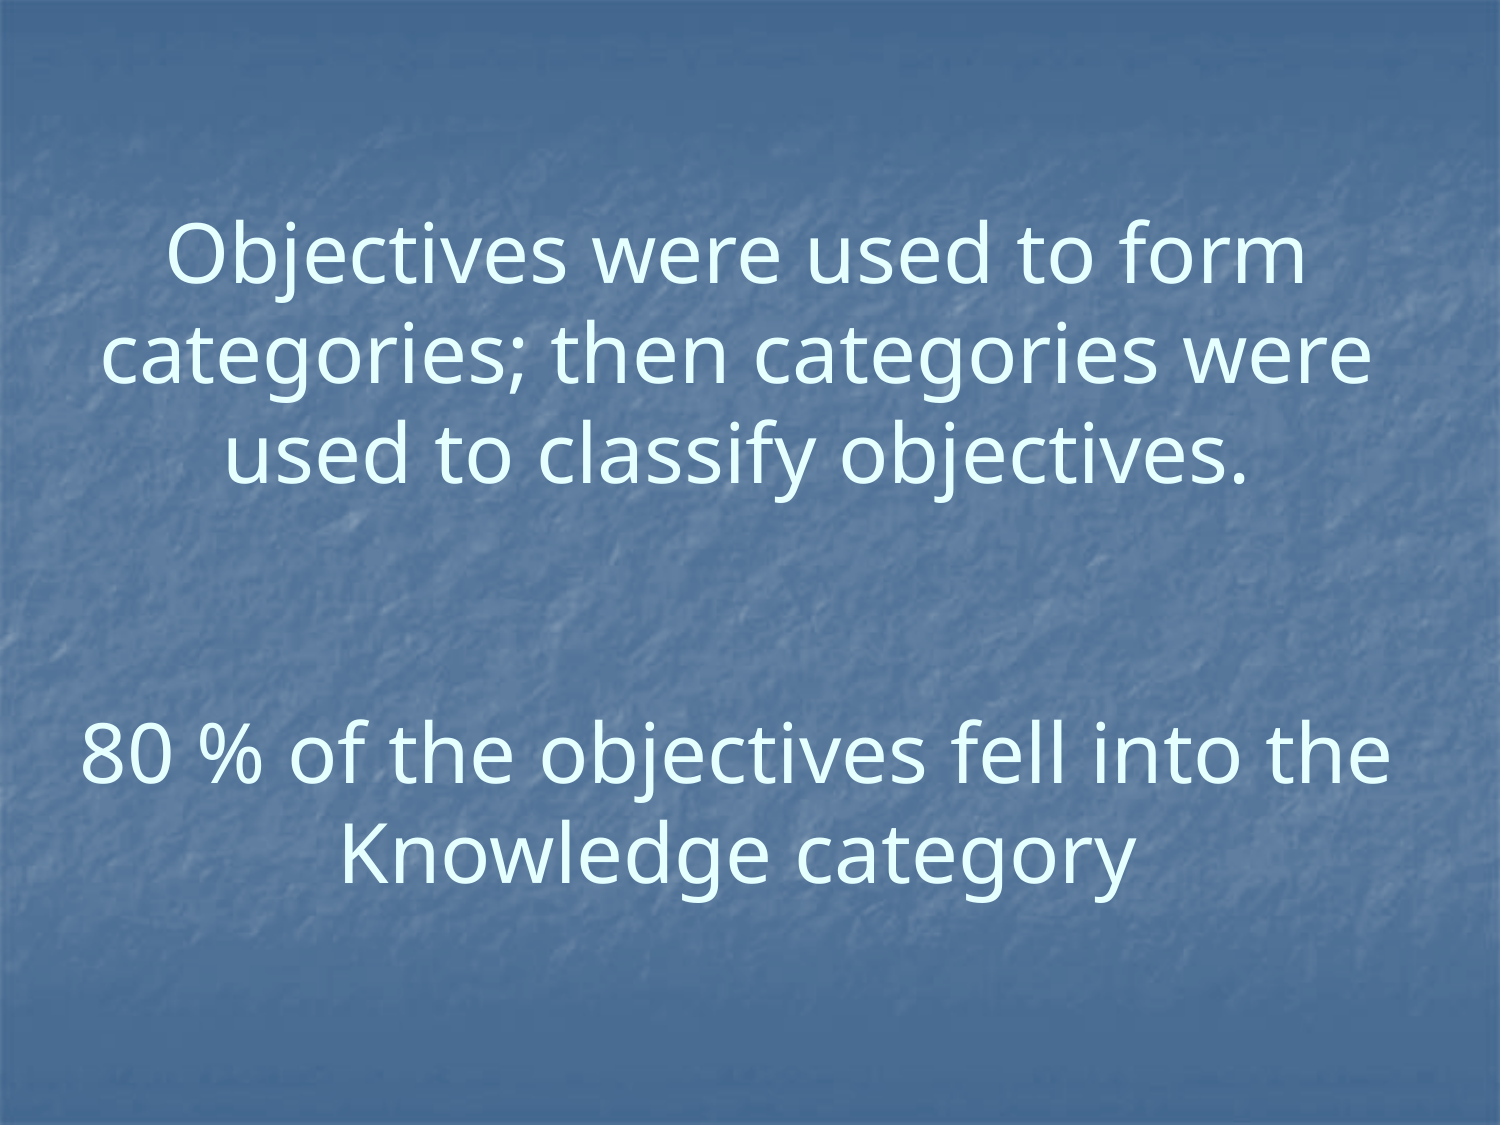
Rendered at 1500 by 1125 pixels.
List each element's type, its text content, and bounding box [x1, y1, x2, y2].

title Objectives were used to form categories; then categories were used to classify objectives. 80 % of the objectives fell into the Knowledge category [62, 437, 1413, 663]
